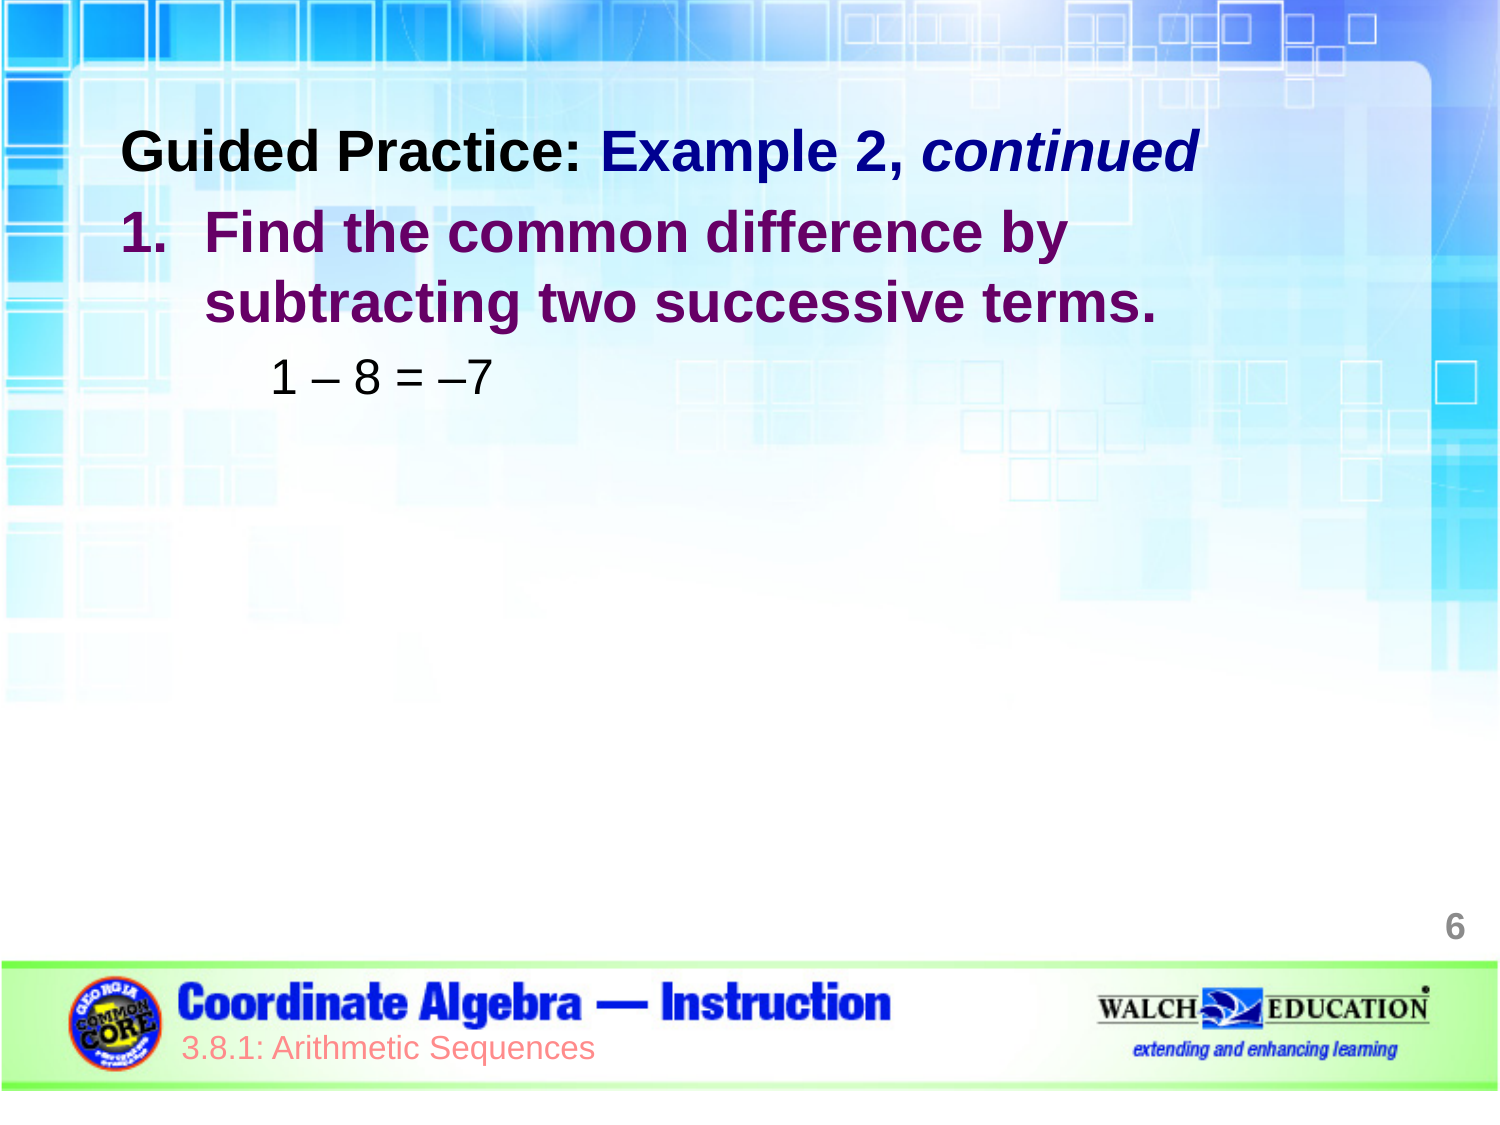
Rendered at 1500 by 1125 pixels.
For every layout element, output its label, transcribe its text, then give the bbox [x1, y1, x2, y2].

slide_number 6 [1361, 901, 1481, 949]
picture [1, 0, 1500, 1091]
footer 3.8.1: Arithmetic Sequences [166, 1024, 1080, 1069]
subtitle Guided Practice: Example 2, continued Find the common difference by subtracting two successive terms. 1 – 8 = –7 [105, 105, 1393, 925]
